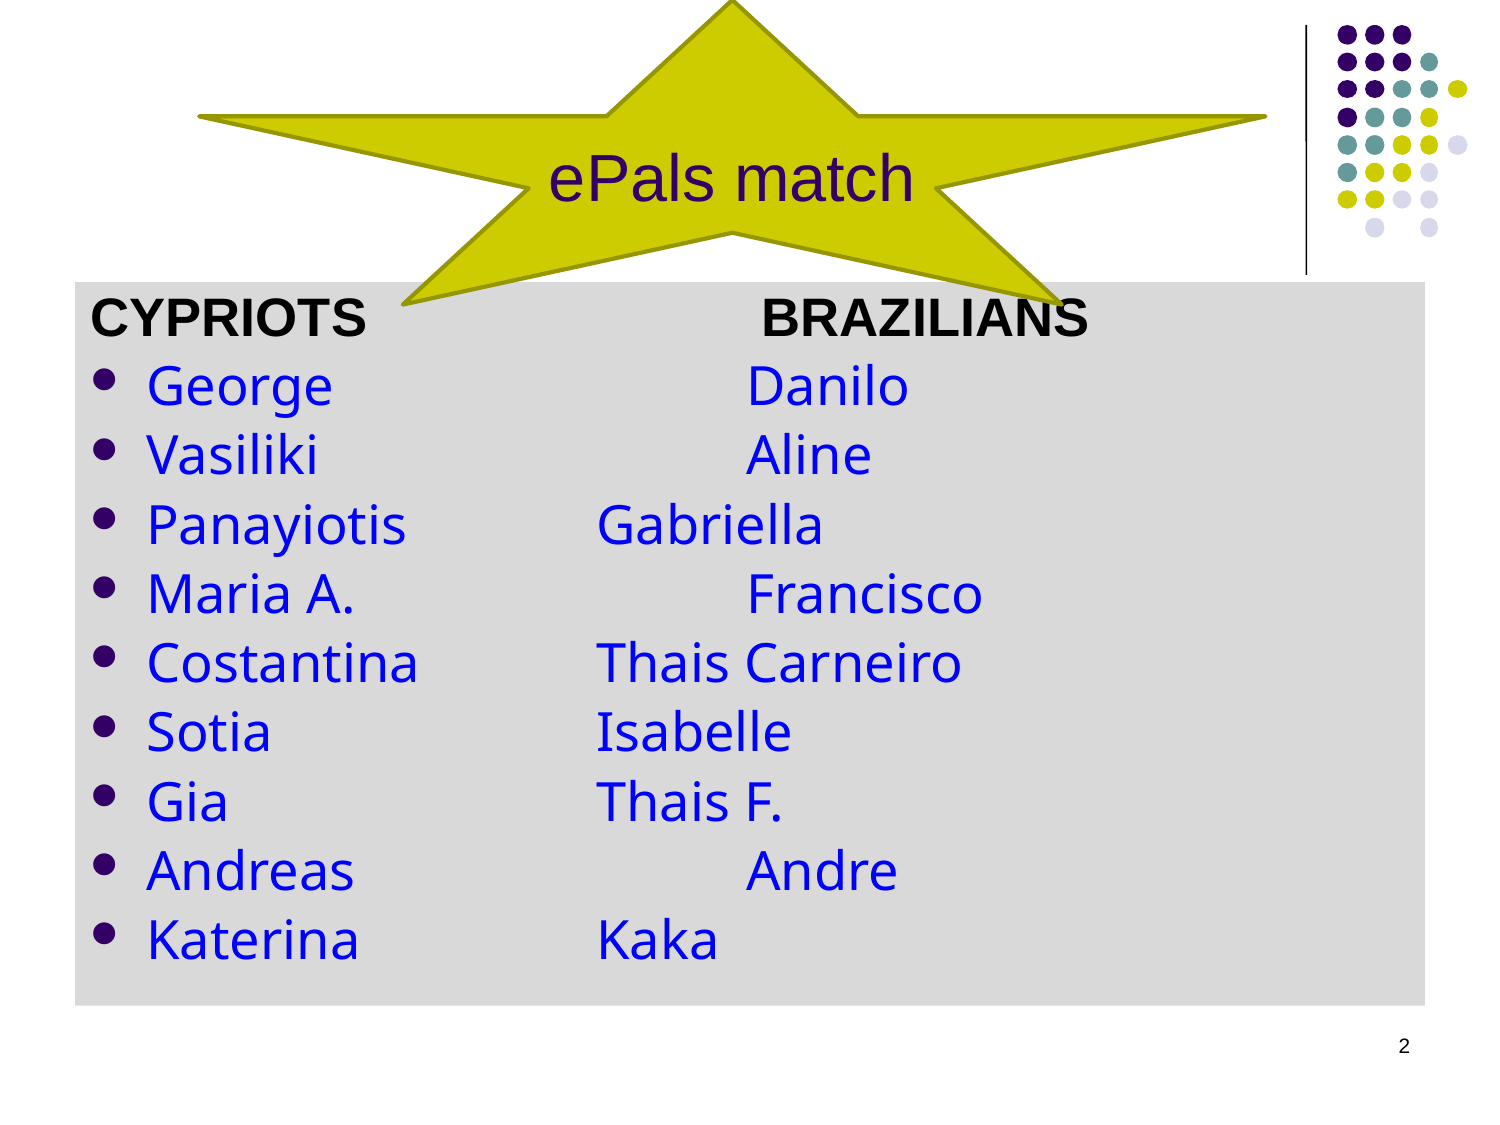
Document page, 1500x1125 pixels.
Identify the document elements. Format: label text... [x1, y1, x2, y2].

list [837, 282, 1500, 1006]
text_box ePals match [197, 0, 1268, 307]
list CYPRIOTS BRAZILIANS George Danilo Vasiliki Aline Panayiotis Gabriella Maria A. Francisco Costantina Thais Carneiro Sotia Isabelle Gia Thais F. Andreas Andre Katerina Kaka [75, 282, 837, 1006]
slide_number 2 [1074, 1024, 1426, 1101]
